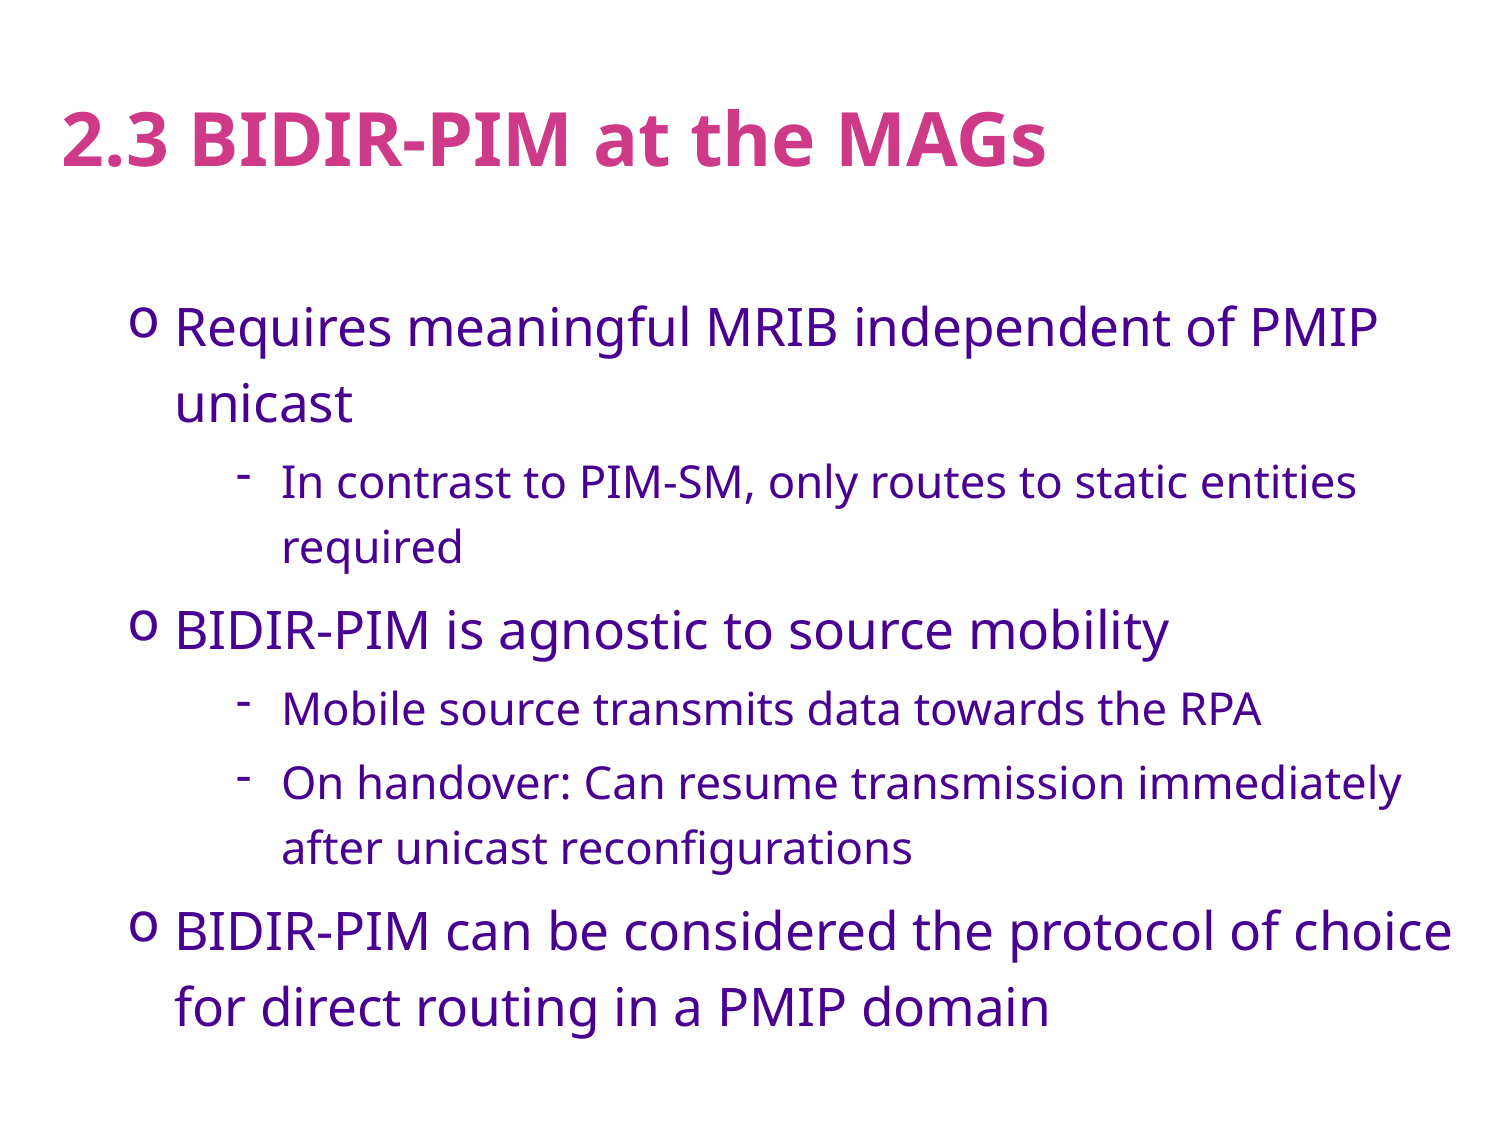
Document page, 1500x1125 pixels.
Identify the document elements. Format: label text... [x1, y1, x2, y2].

title 2.3 BIDIR-PIM at the MAGs [46, 42, 1323, 231]
list Requires meaningful MRIB independent of PMIP unicast In contrast to PIM-SM, only routes to static entities required BIDIR-PIM is agnostic to source mobility Mobile source transmits data towards the RPA On handover: Can resume transmission immediately after unicast reconfigurations BIDIR-PIM can be considered the protocol of choice for direct routing in a PMIP domain [111, 272, 1472, 1048]
